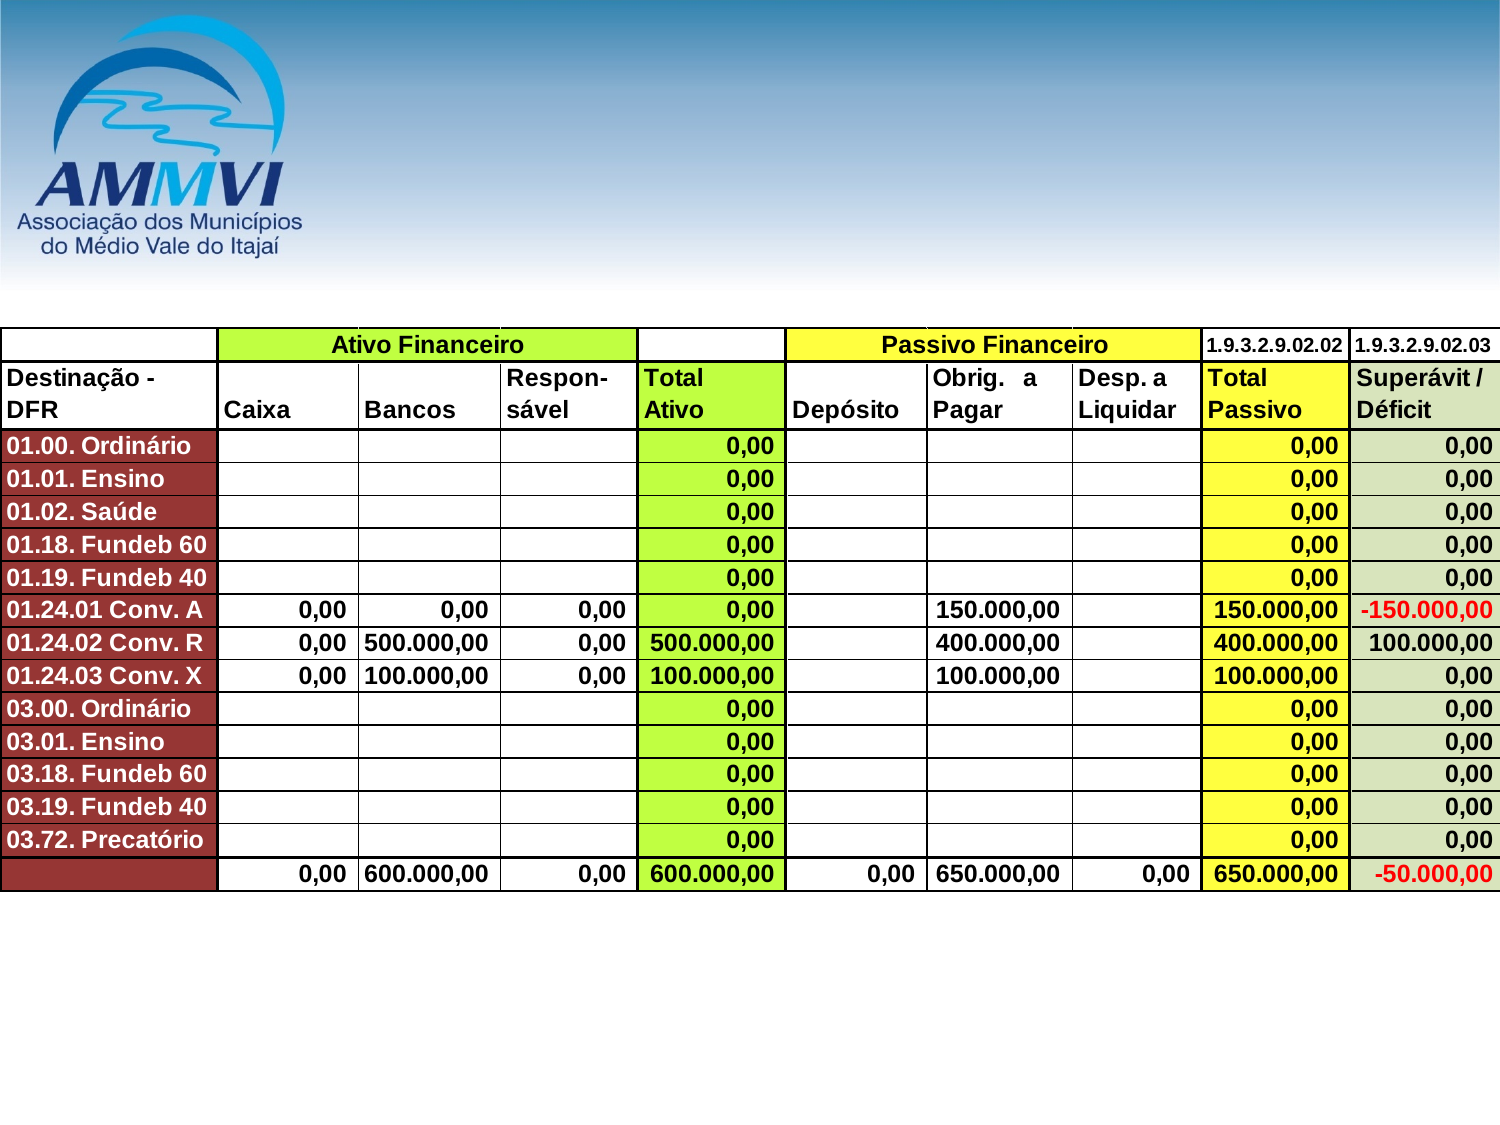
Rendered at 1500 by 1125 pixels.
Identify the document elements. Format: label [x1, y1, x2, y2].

picture [0, 0, 1500, 291]
text_box [0, 327, 1500, 894]
